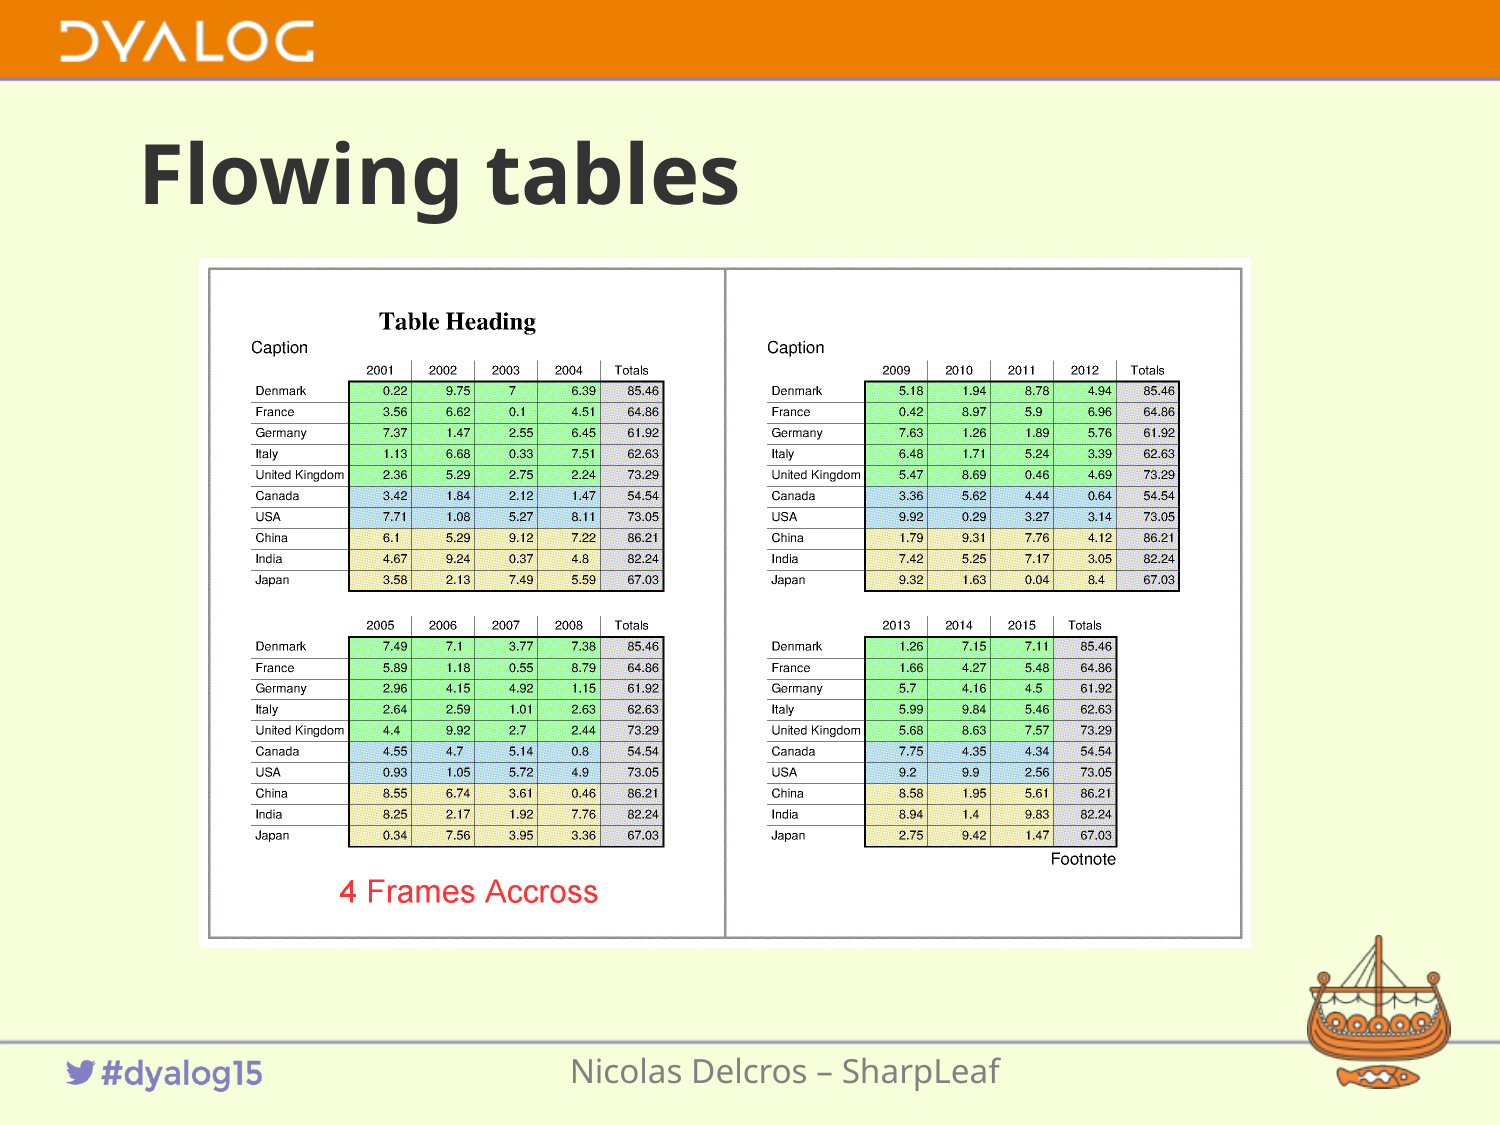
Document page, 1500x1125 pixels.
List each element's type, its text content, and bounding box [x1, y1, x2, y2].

text_box Flowing tables [123, 113, 1376, 254]
picture [0, 0, 1500, 1125]
